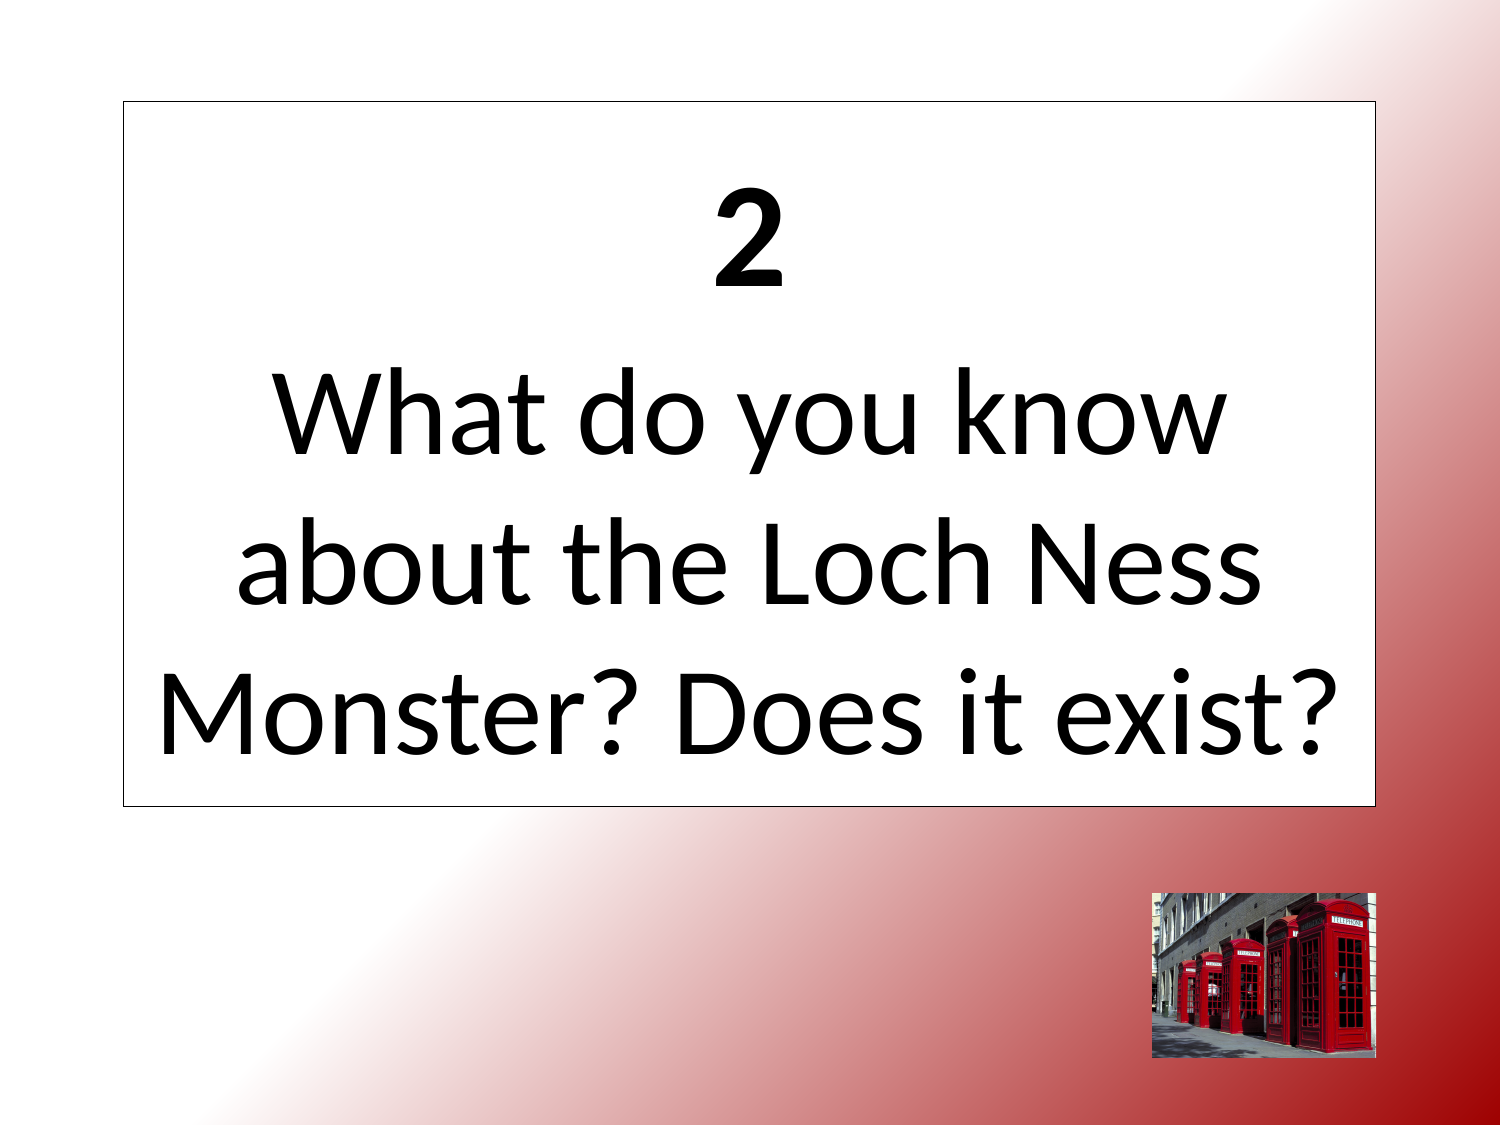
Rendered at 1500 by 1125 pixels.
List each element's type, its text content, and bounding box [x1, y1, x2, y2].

picture [1151, 892, 1377, 1059]
text_box 2 What do you know about the Loch Ness Monster? Does it exist? [123, 101, 1376, 807]
